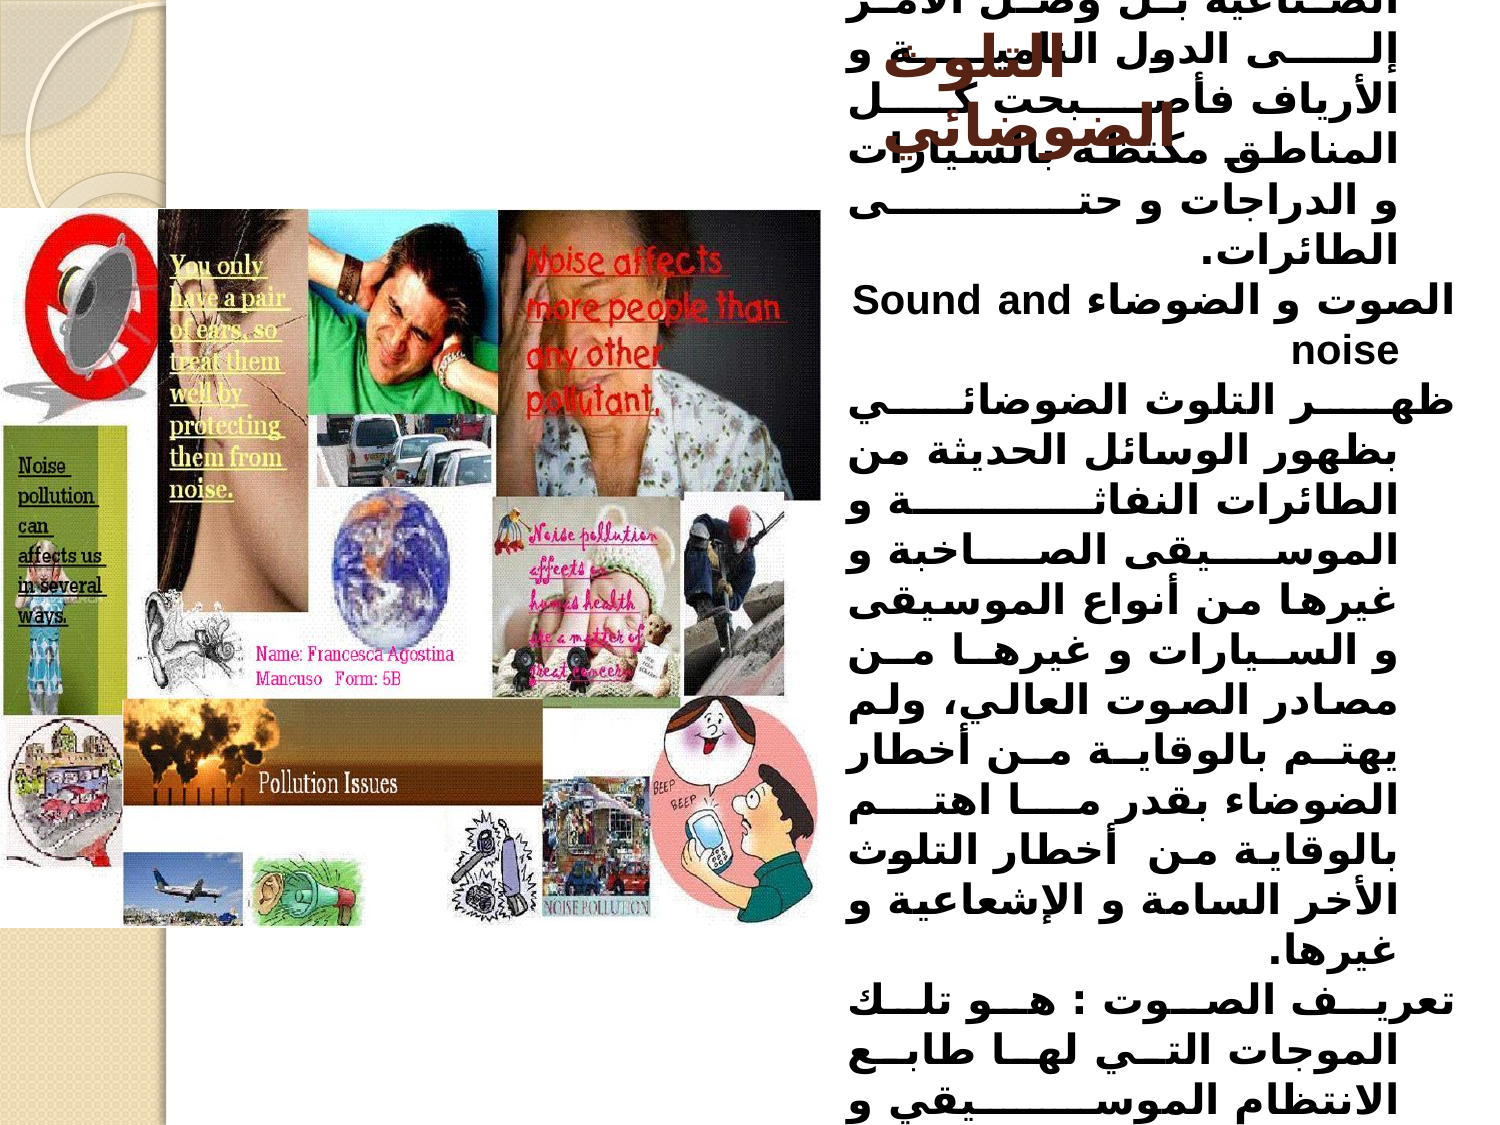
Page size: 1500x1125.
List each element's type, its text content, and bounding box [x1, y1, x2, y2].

text_box لم تقتصر المشاكل البيئية بأنواعها على الدول الصناعية بل وصل الأمر إلى الدول النامية و الأرياف فأصبحت كل المناطق مكتظة بالسيارات و الدراجات و حتى الطائرات. الصوت و الضوضاء Sound and noise ظهر التلوث الضوضائي بظهور الوسائل الحديثة من الطائرات النفاثة و الموسيقى الصاخبة و غيرها من أنواع الموسيقى و السيارات و غيرها من مصادر الصوت العالي، ولم يهتم بالوقاية من أخطار الضوضاء بقدر ما اهتم بالوقاية من أخطار التلوث الأخر السامة و الإشعاعية و غيرها. تعريف الصوت : هو تلك الموجات التي لها طابع الانتظام الموسيقي و المتناسق. تعريف الضجيج : هو تلك الموجات التي ليس لها طابع انتظامي موحد . [832, 0, 1471, 1125]
title التلوث الضوضائي [868, 0, 1388, 178]
picture [0, 207, 822, 928]
